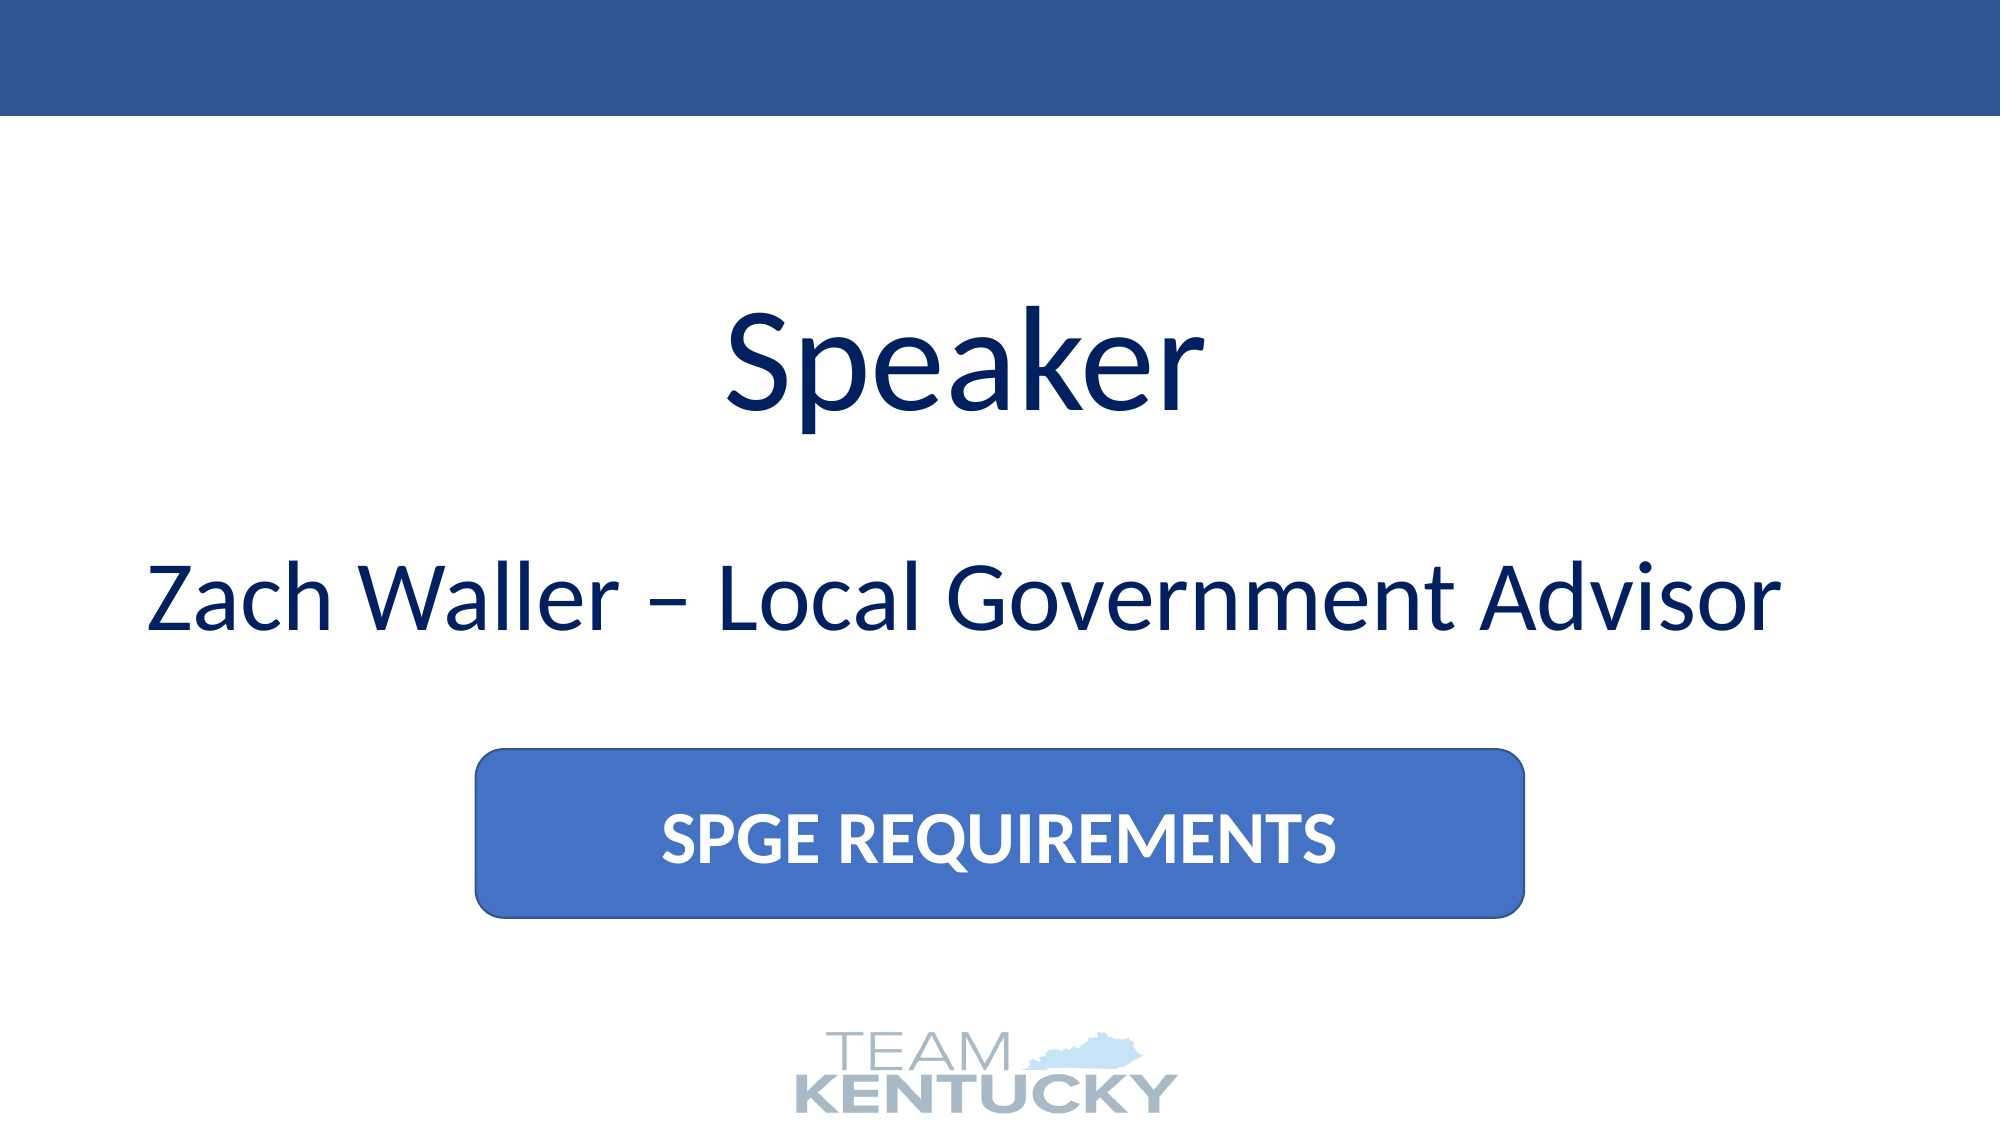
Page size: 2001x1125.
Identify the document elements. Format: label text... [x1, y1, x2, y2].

text_box SPGE REQUIREMENTS [474, 748, 1526, 919]
text_box Speaker Zach Waller – Local Government Advisor [65, 253, 1866, 879]
picture [790, 1030, 1183, 1115]
text_box [0, 0, 2000, 116]
